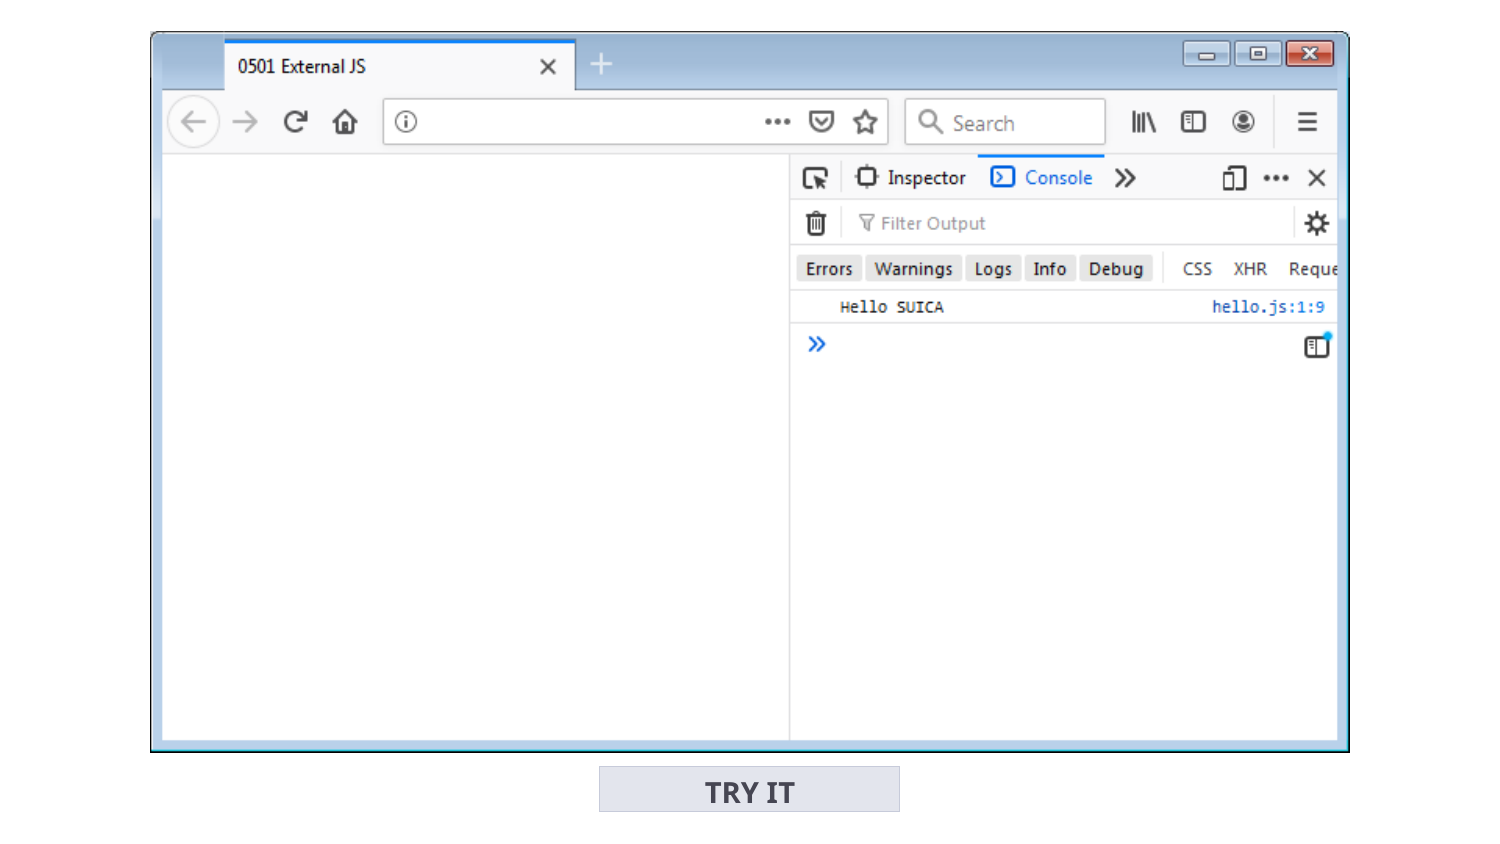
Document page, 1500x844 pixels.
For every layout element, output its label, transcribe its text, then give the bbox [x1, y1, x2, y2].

text_box TRY IT [599, 766, 900, 812]
picture [149, 31, 1351, 753]
